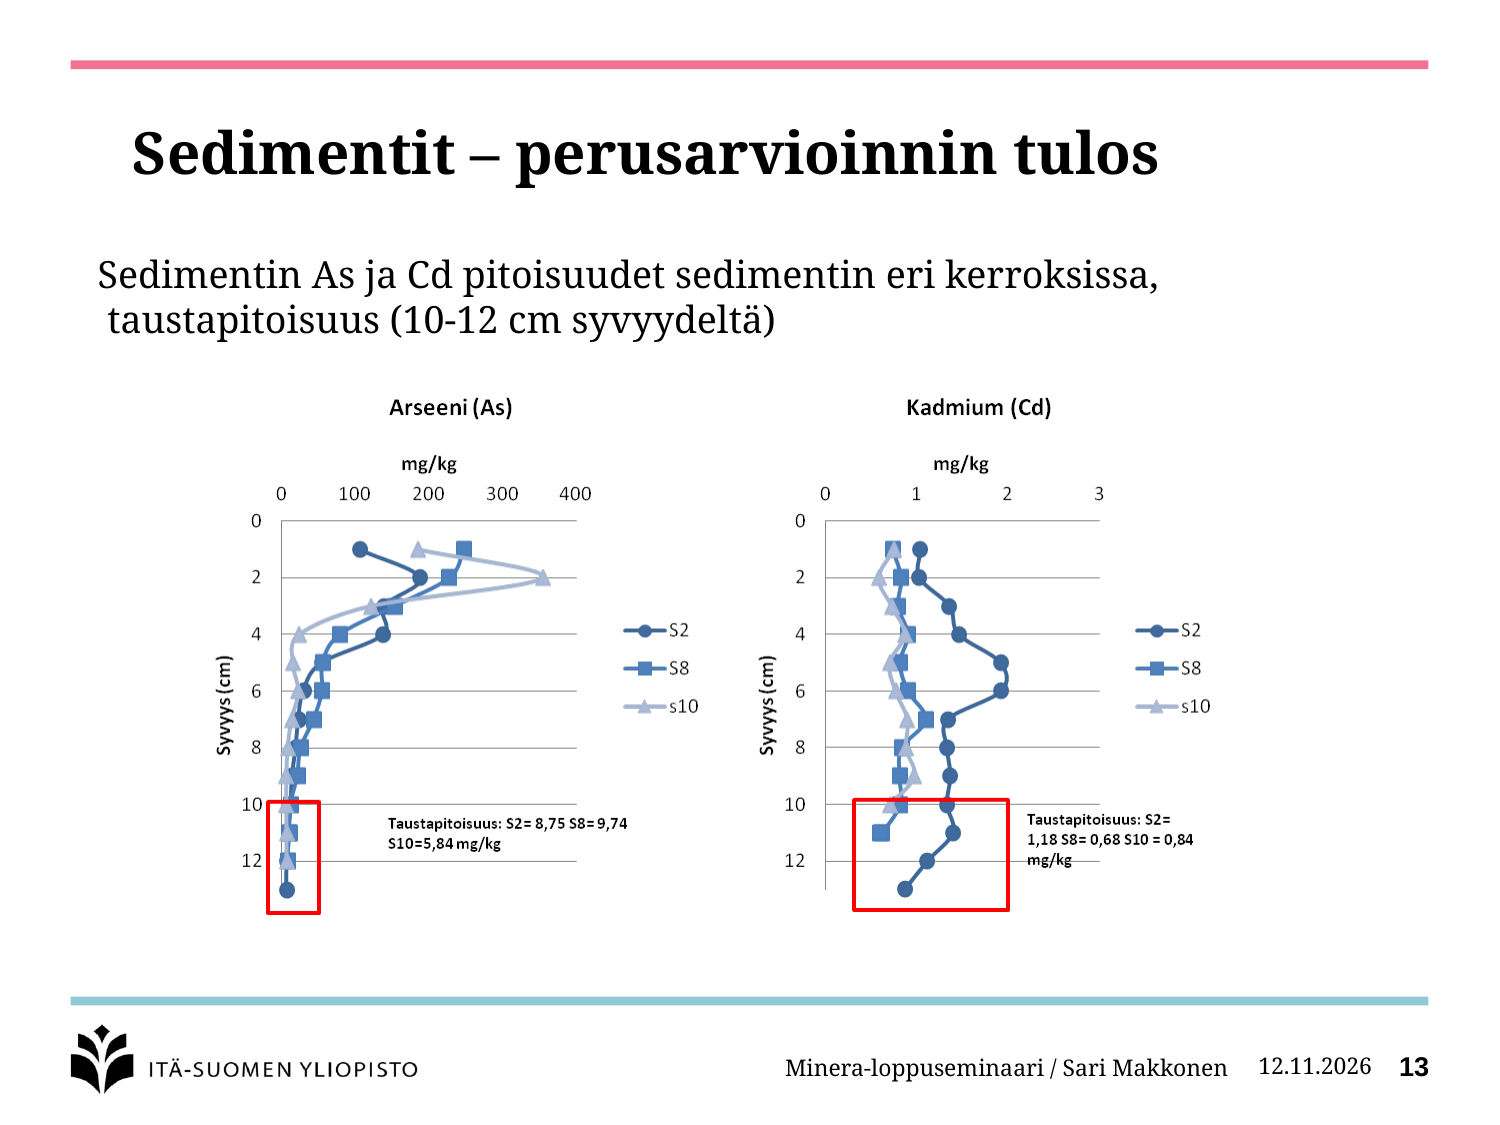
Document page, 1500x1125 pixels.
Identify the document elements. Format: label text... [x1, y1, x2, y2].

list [182, 374, 1234, 916]
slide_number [1229, 1046, 1369, 1089]
title Sedimentit – perusarvioinnin tulos [117, 107, 1430, 274]
slide_number 13 [1369, 1046, 1430, 1089]
picture [70, 1024, 422, 1094]
text_box Sedimentin As ja Cd pitoisuudet sedimentin eri kerroksissa, taustapitoisuus (10-12 cm syvyydeltä) [82, 243, 1175, 349]
footer Minera-loppuseminaari / Sari Makkonen [500, 1046, 1229, 1089]
